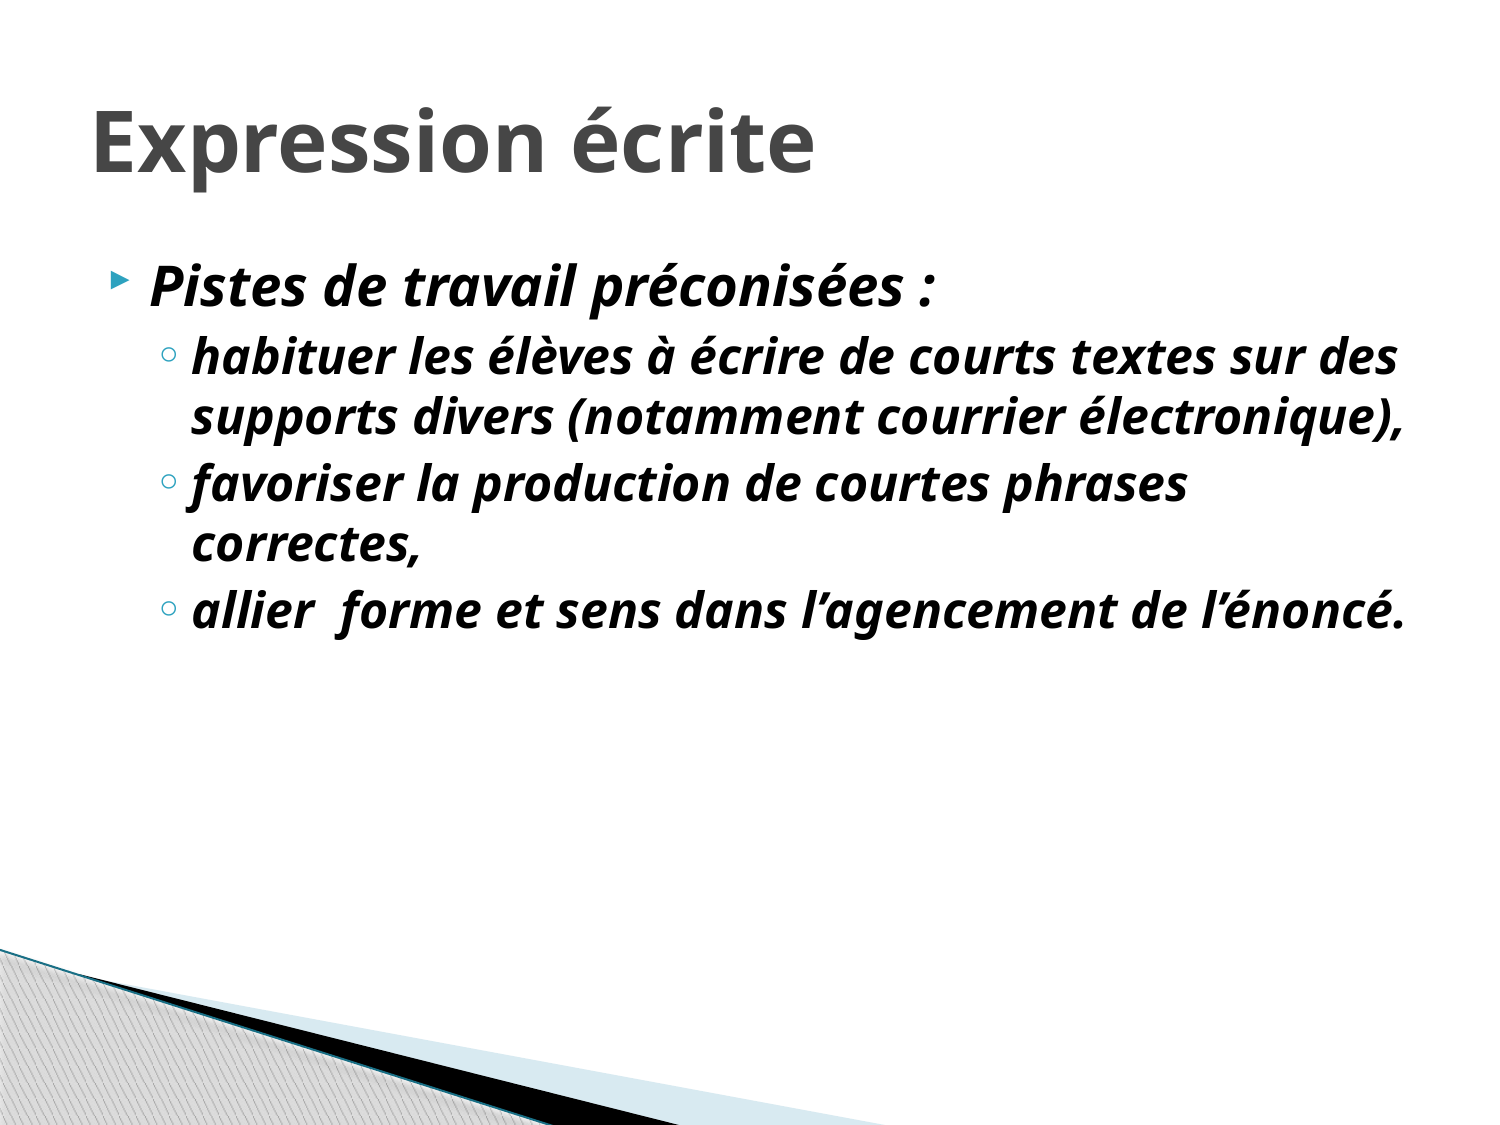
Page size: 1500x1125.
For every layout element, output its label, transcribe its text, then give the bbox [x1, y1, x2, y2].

list Pistes de travail préconisées : habituer les élèves à écrire de courts textes sur des supports divers (notamment courrier électronique), favoriser la production de courtes phrases correctes, allier forme et sens dans l’agencement de l’énoncé. [75, 243, 1425, 986]
title Expression écrite [75, 45, 1425, 233]
